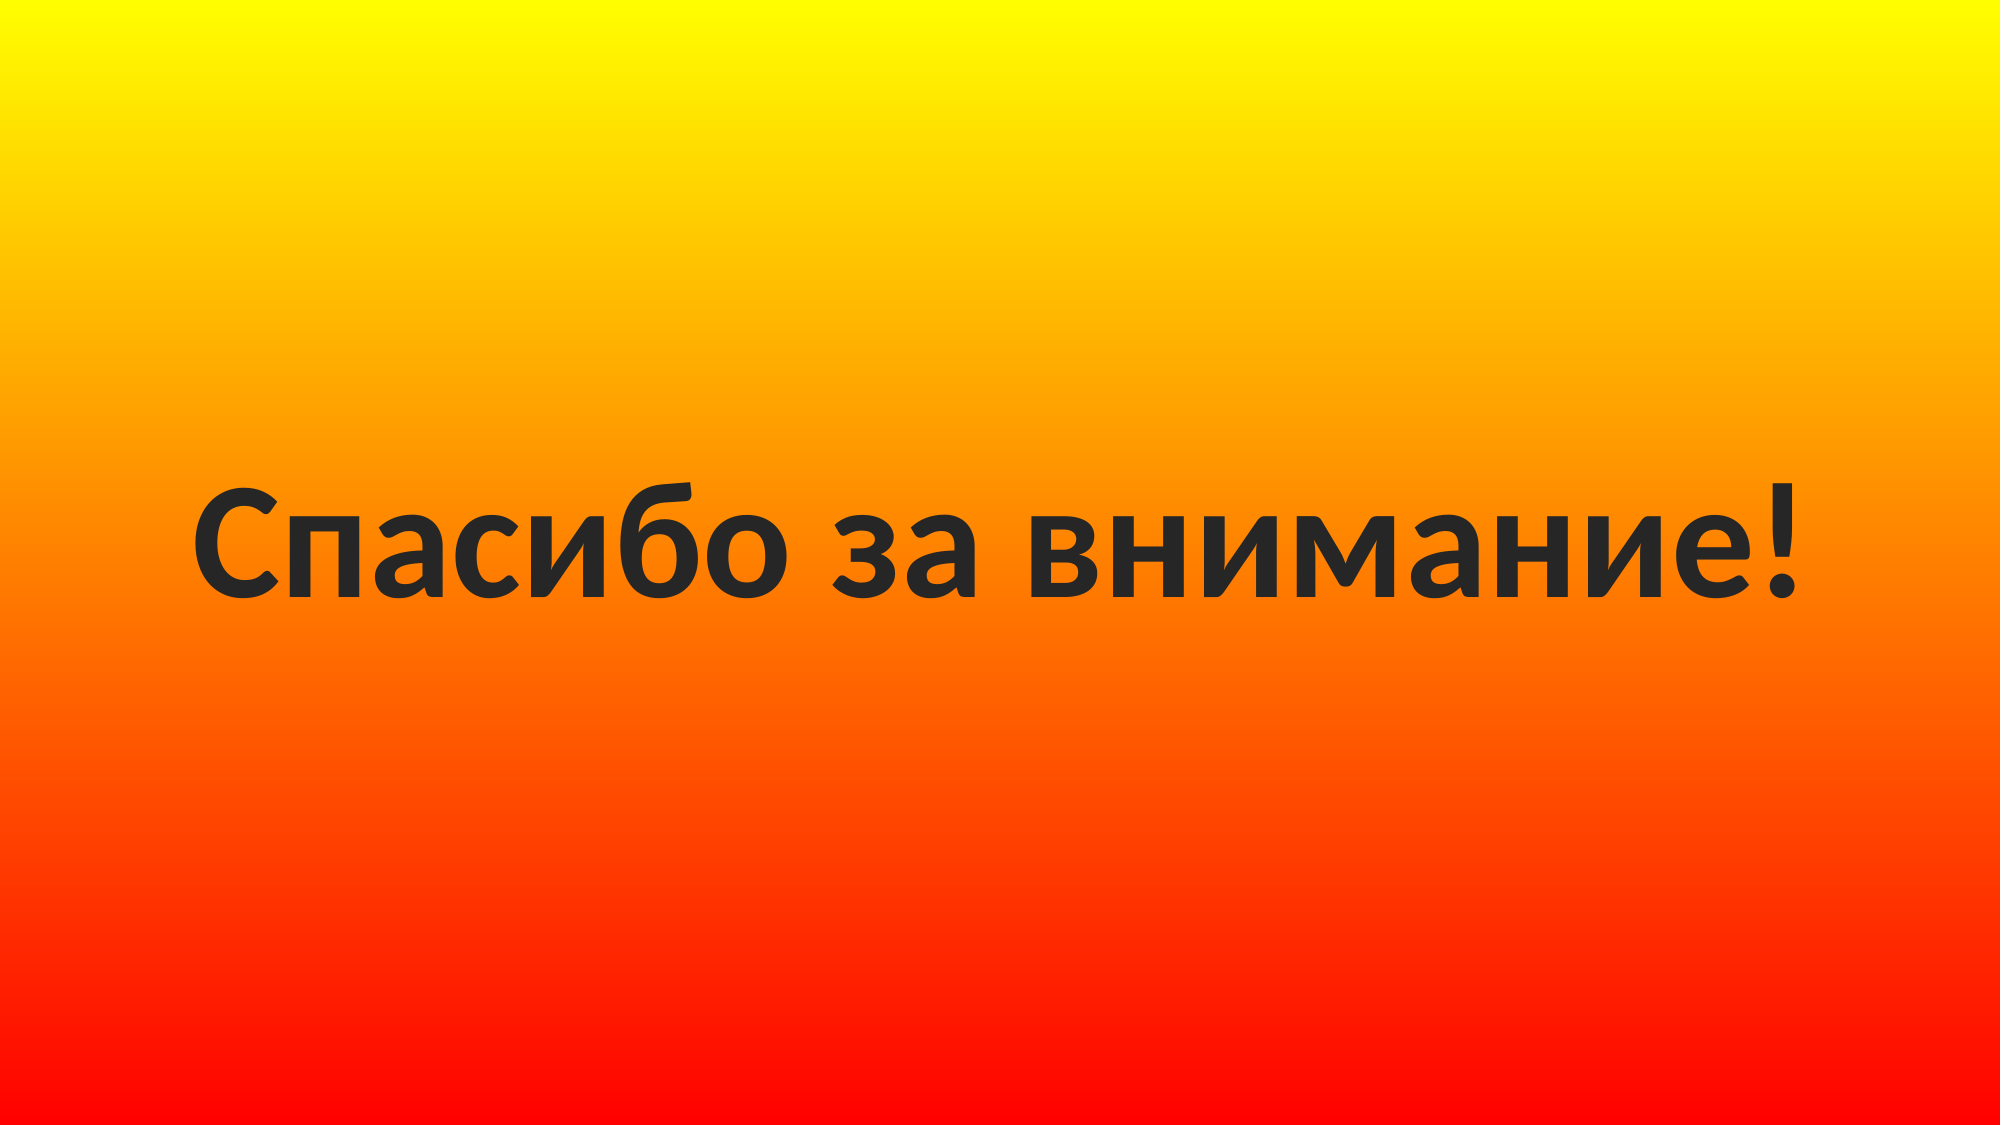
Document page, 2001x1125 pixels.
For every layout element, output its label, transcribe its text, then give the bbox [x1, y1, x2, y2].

text_box Спасибо за внимание! [82, 423, 1922, 639]
